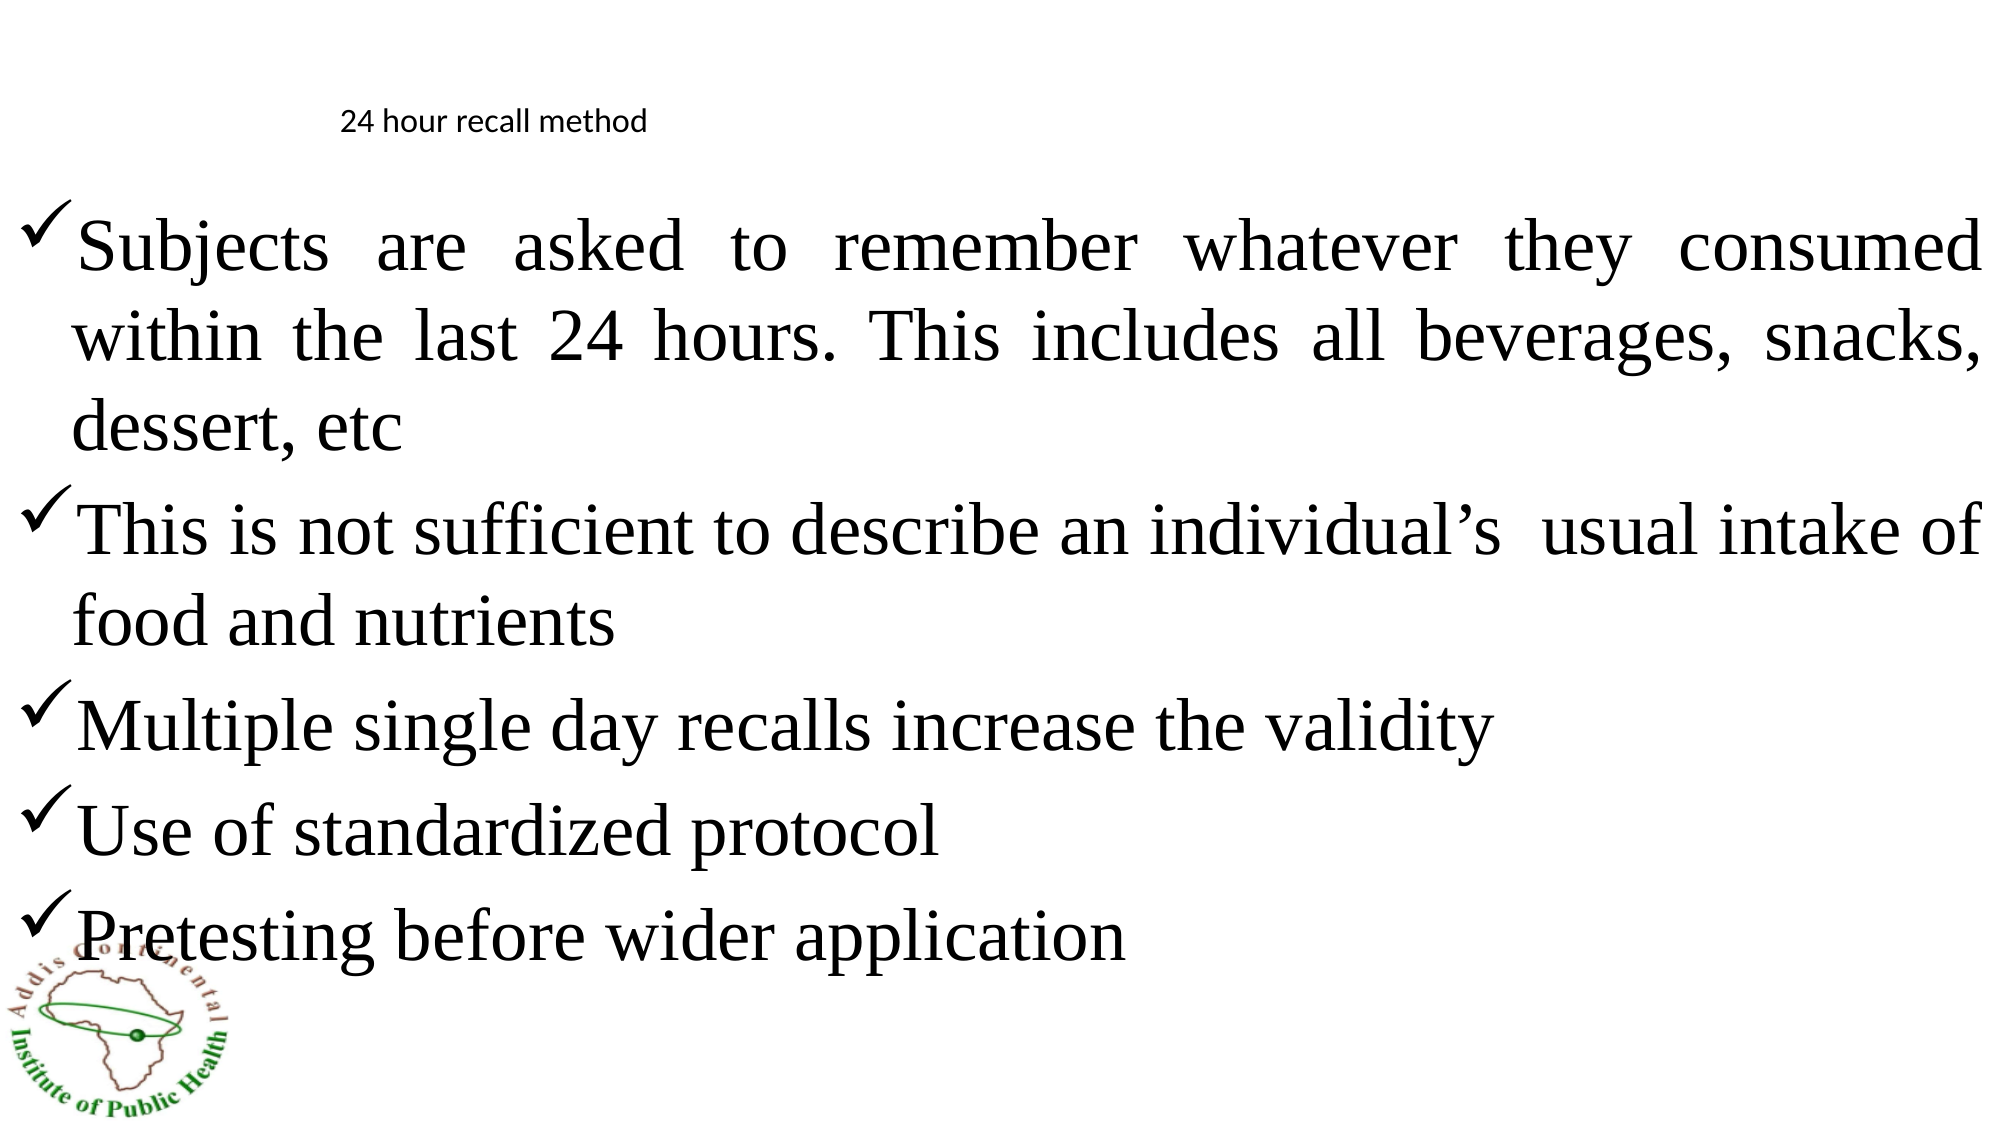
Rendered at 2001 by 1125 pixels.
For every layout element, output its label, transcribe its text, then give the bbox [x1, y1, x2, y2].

title 24 hour recall method [324, 45, 1675, 187]
picture [0, 1097, 236, 1125]
list Subjects are asked to remember whatever they consumed within the last 24 hours. This includes all beverages, snacks, dessert, etc This is not sufficient to describe an individual’s usual intake of food and nutrients Multiple single day recalls increase the validity Use of standardized protocol Pretesting before wider application [0, 187, 2000, 1097]
